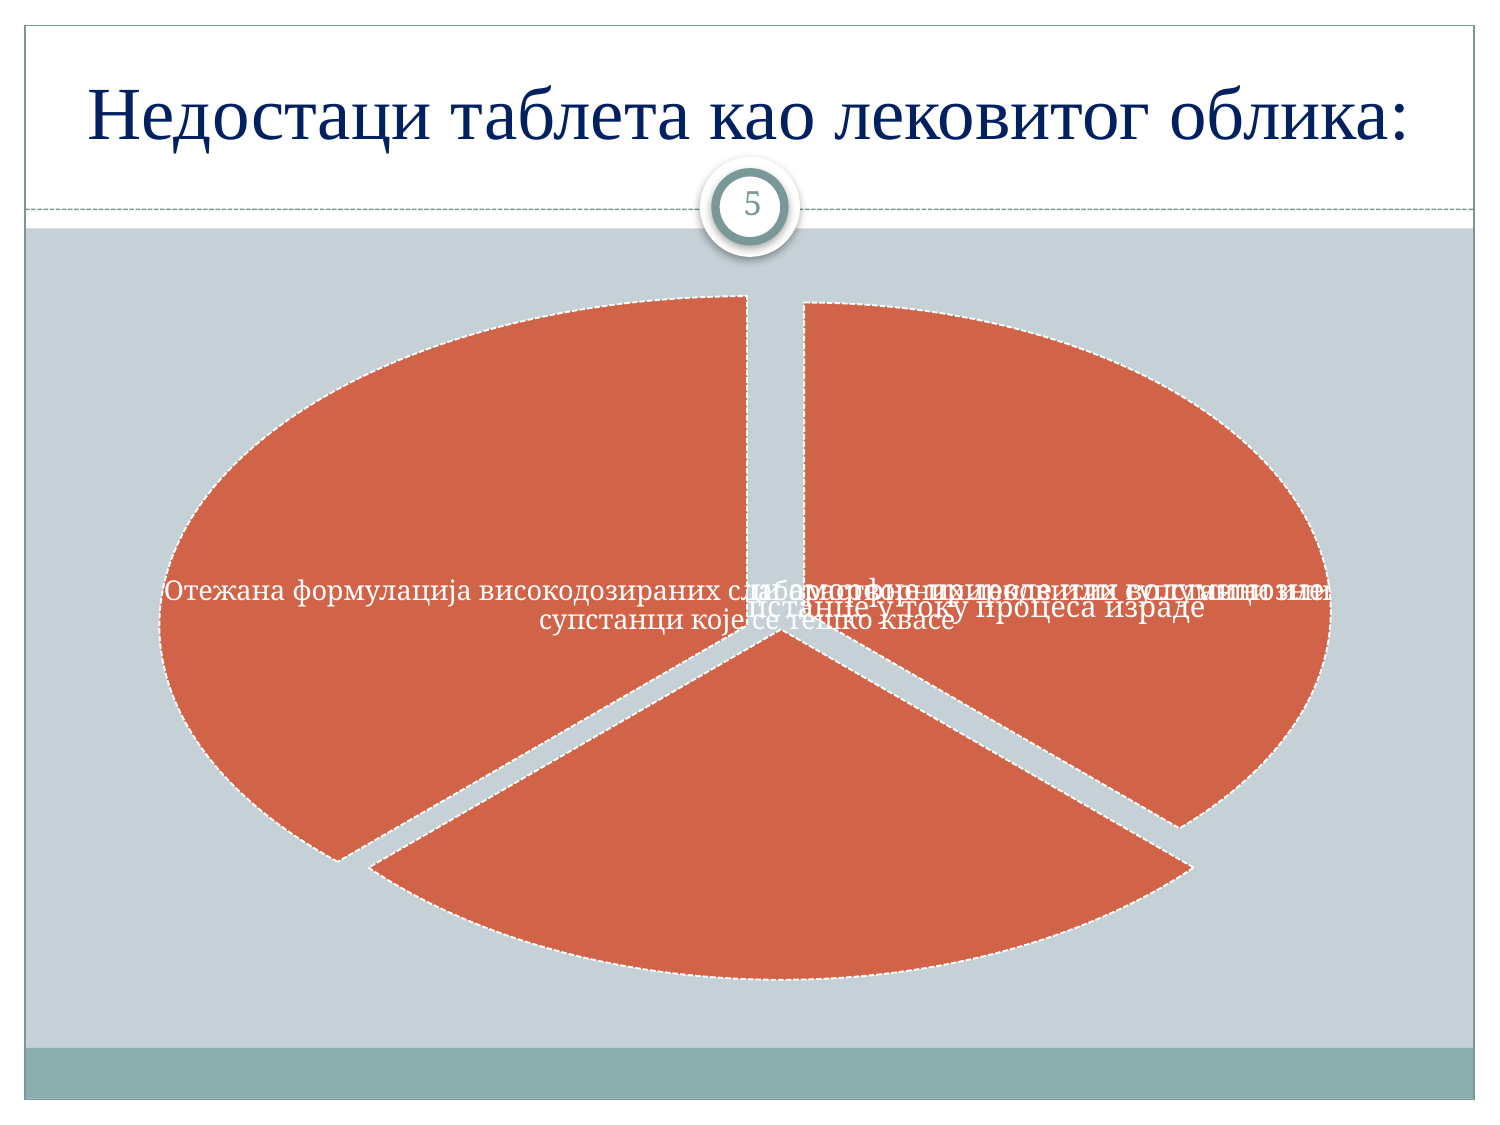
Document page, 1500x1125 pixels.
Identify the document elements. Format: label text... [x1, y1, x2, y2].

title Недостаци таблета као лековитог облика: [49, 37, 1450, 162]
slide_number 5 [715, 168, 791, 241]
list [49, 250, 1445, 1001]
